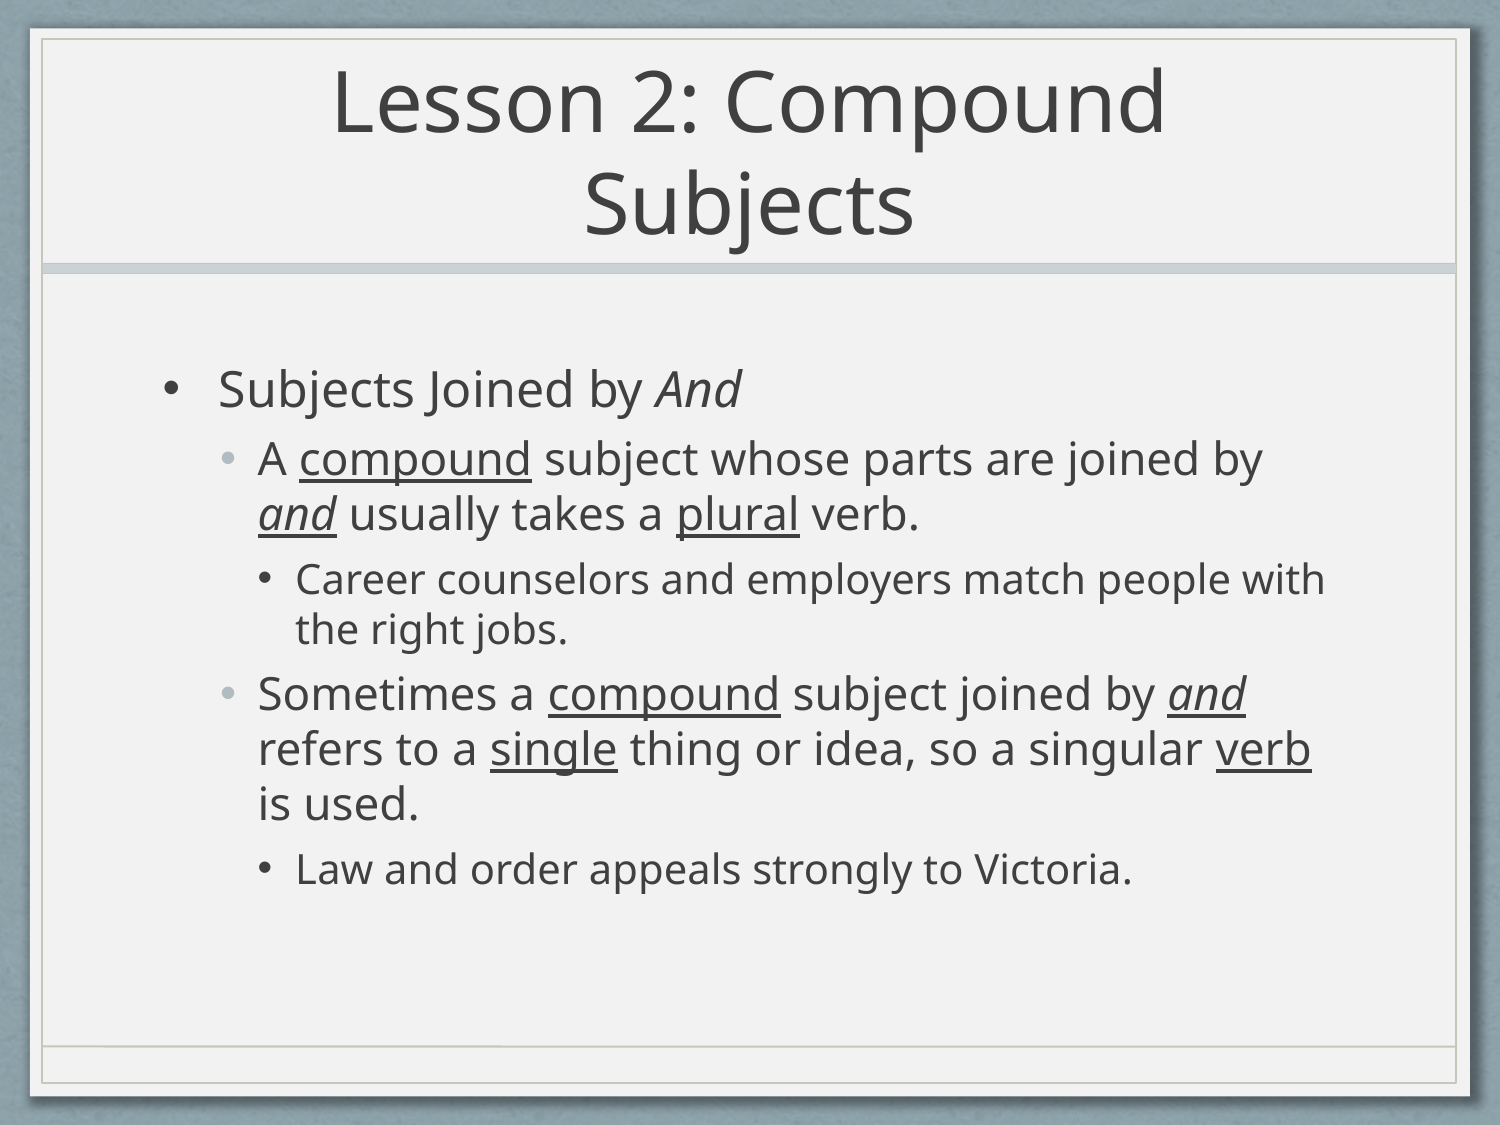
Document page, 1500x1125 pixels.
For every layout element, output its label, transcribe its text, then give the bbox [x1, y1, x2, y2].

list Subjects Joined by And A compound subject whose parts are joined by and usually takes a plural verb. Career counselors and employers match people with the right jobs. Sometimes a compound subject joined by and refers to a single thing or idea, so a singular verb is used. Law and order appeals strongly to Victoria. [147, 350, 1353, 995]
title Lesson 2: Compound Subjects [147, 40, 1353, 260]
